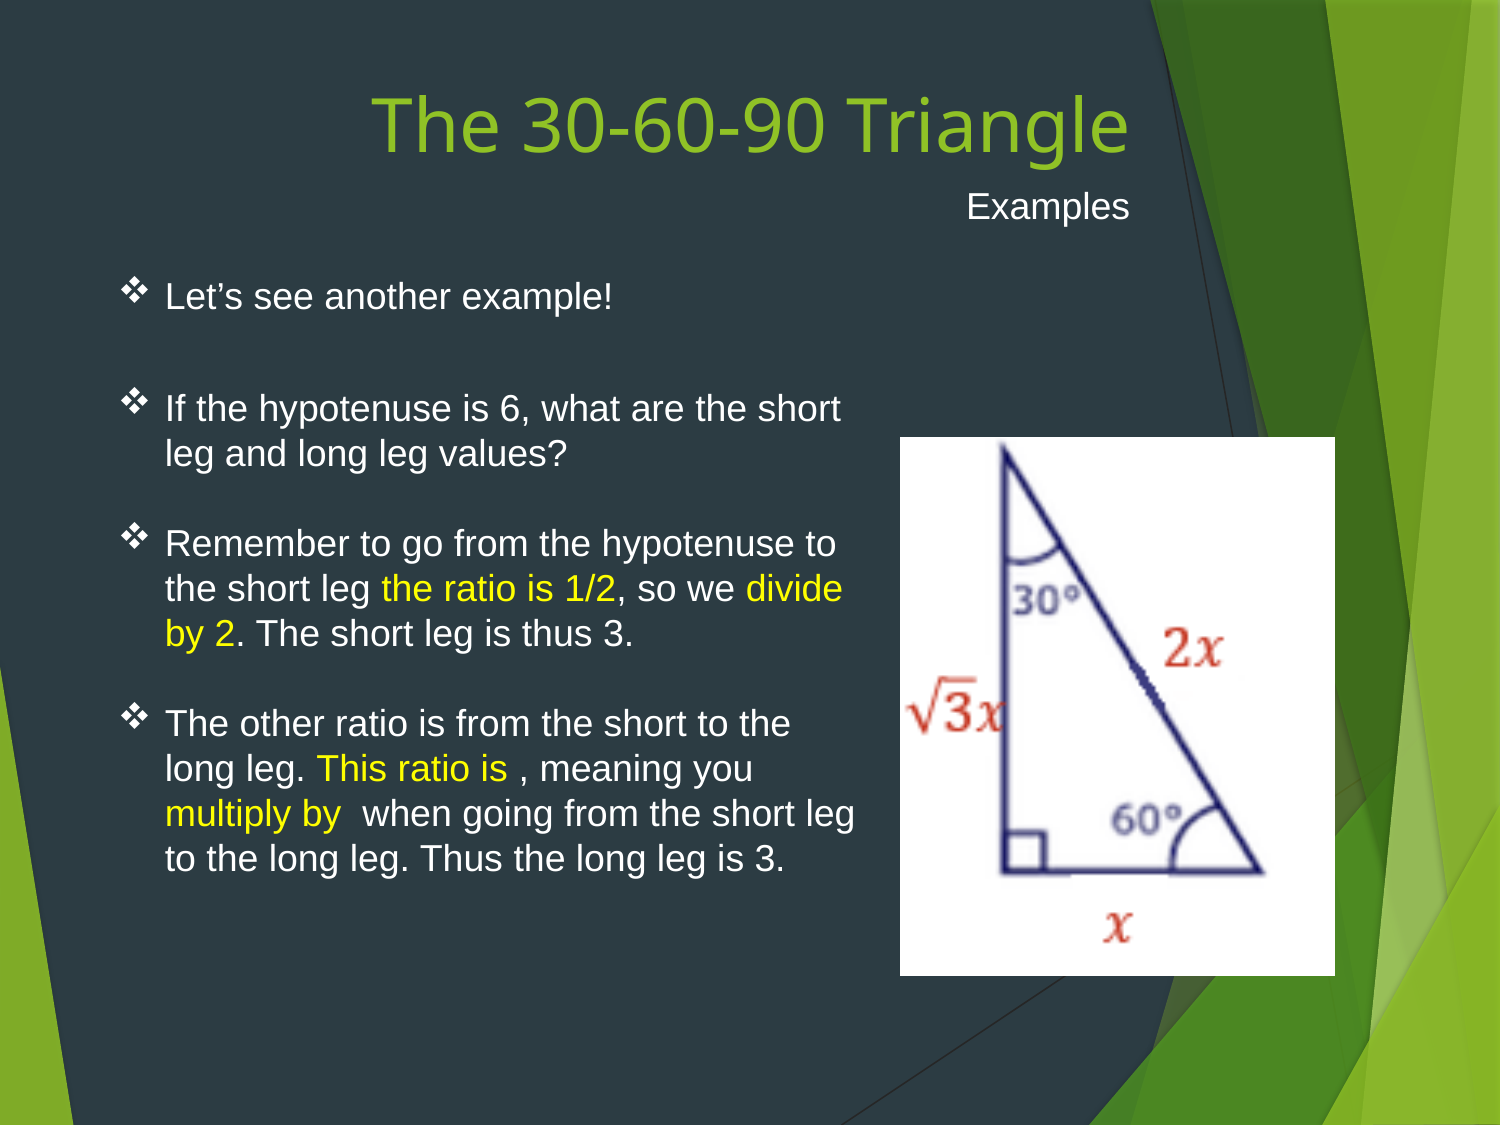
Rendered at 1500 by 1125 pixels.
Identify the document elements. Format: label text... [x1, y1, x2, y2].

title The 30-60-90 Triangle [105, 70, 1147, 183]
text_box Let’s see another example! [103, 264, 1204, 325]
list [99, 243, 1142, 438]
text_box Examples [951, 175, 1146, 235]
picture [899, 436, 1335, 976]
